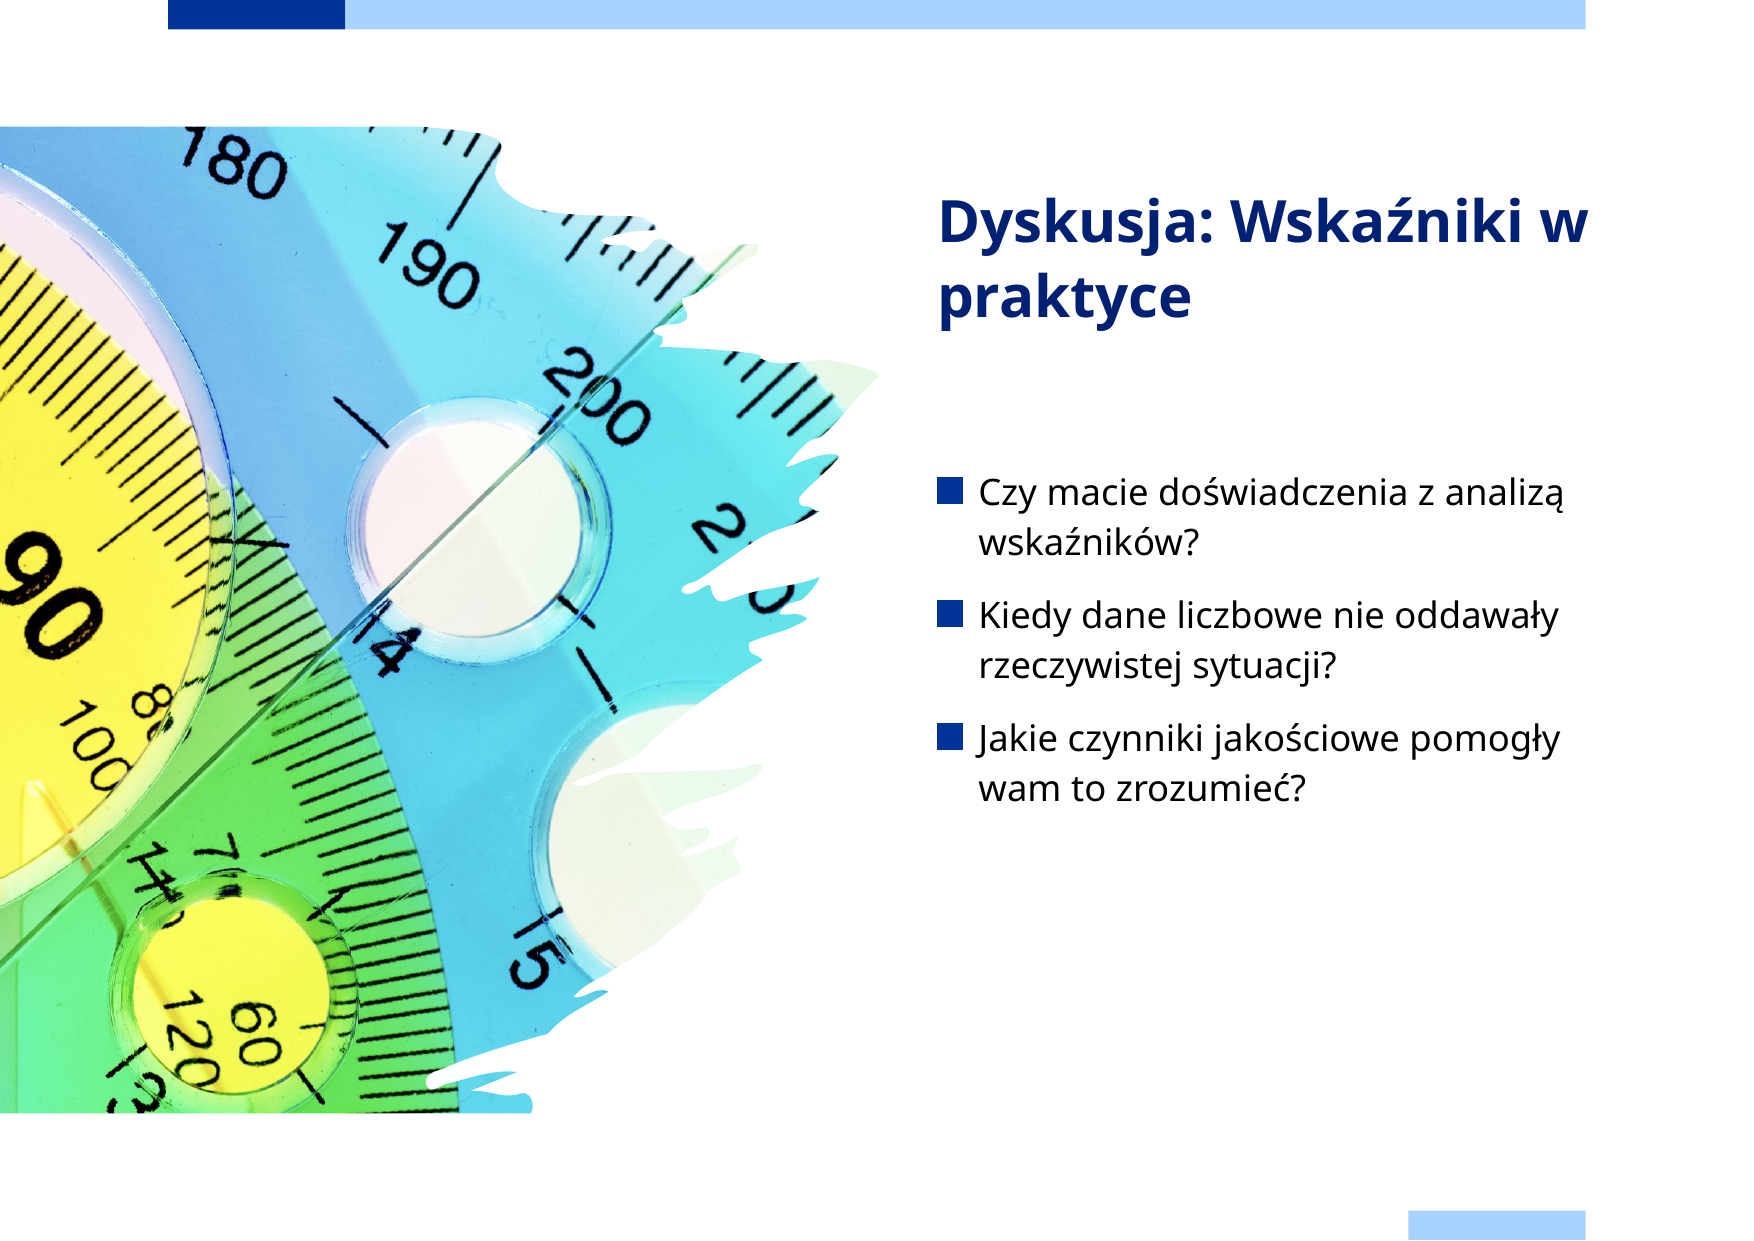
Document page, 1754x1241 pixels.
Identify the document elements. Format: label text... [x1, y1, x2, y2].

title Dyskusja: Wskaźniki w praktyce [937, 179, 1634, 440]
list Czy macie doświadczenia z analizą wskaźników? Kiedy dane liczbowe nie oddawały rzeczywistej sytuacji? Jakie czynniki jakościowe pomogły wam to zrozumieć? [937, 462, 1634, 1016]
picture [937, 477, 963, 504]
picture [937, 723, 963, 750]
picture [0, 126, 880, 1114]
picture [937, 600, 963, 627]
